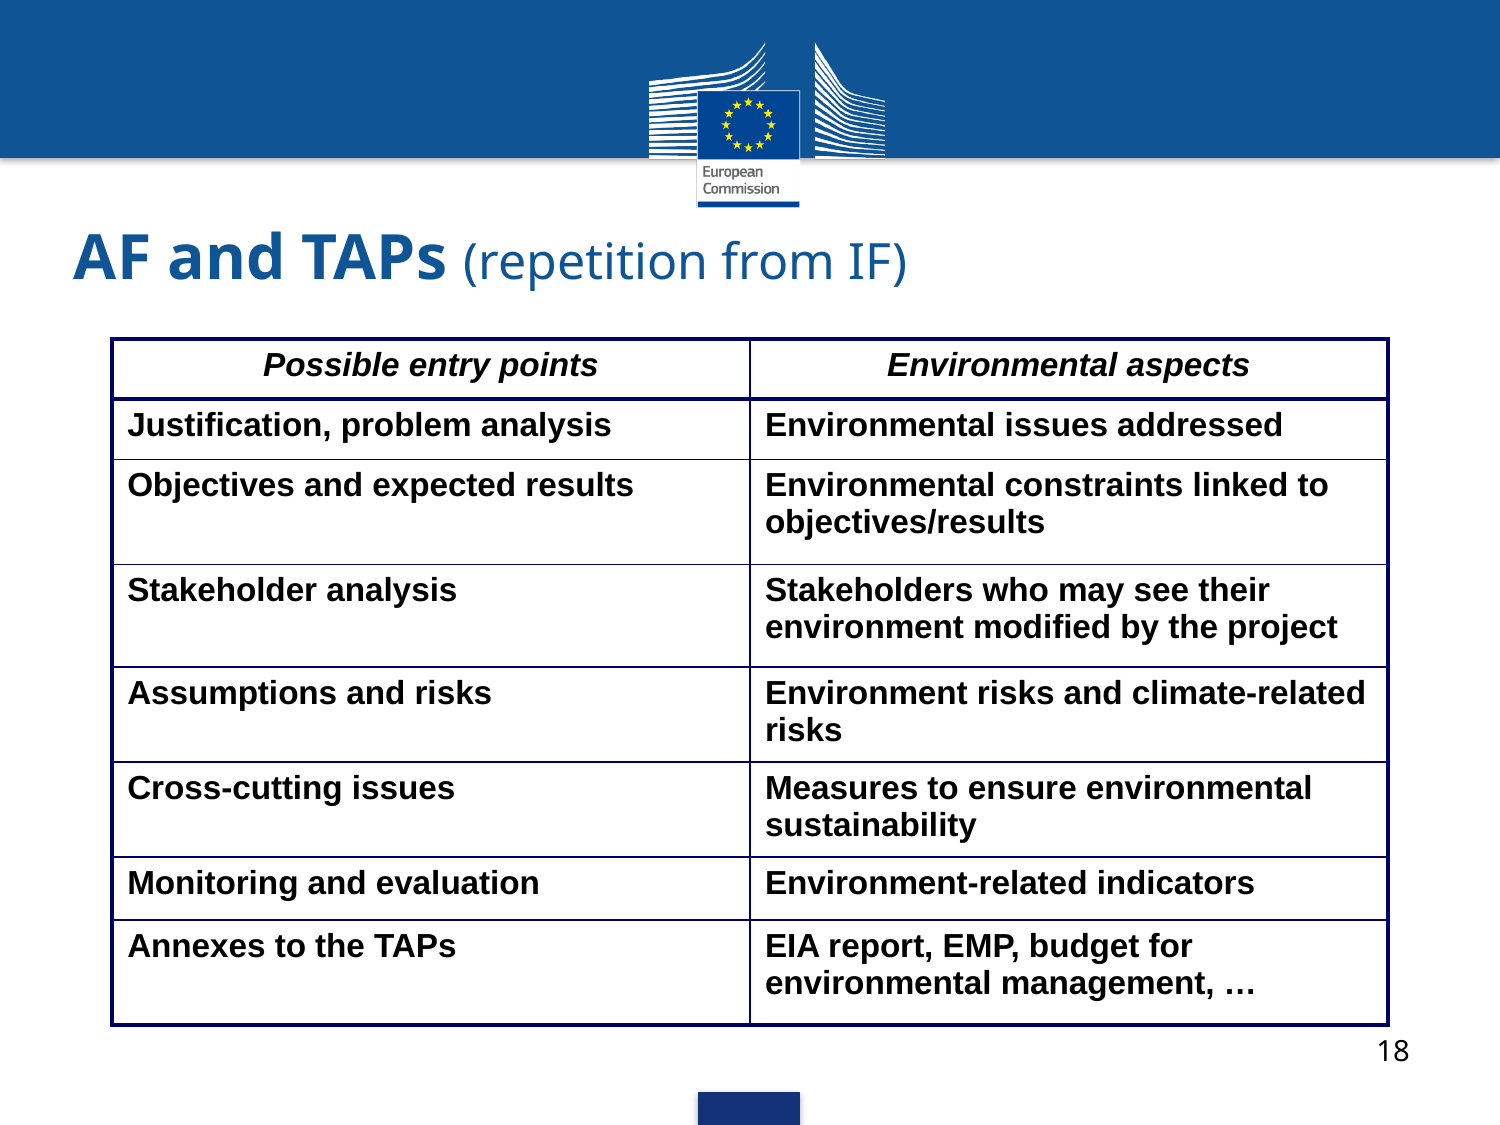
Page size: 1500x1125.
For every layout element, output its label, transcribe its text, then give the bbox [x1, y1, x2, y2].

table_header Possible entry points [114, 341, 749, 397]
table_cell Stakeholder analysis [114, 565, 749, 666]
table_cell Environment-related indicators [751, 858, 1386, 919]
title AF and TAPs (repetition from IF) [0, 152, 1335, 357]
table_cell Environmental issues addressed [751, 401, 1386, 459]
table_cell Assumptions and risks [114, 668, 749, 761]
table_cell Cross-cutting issues [114, 763, 749, 856]
table_header Environmental aspects [751, 341, 1386, 397]
table_cell Objectives and expected results [114, 460, 749, 564]
table_cell Stakeholders who may see their environment modified by the project [751, 565, 1386, 666]
picture [649, 42, 885, 152]
table_cell Justification, problem analysis [114, 401, 749, 459]
table_cell Environment risks and climate-related risks [751, 668, 1386, 761]
table_cell Annexes to the TAPs [114, 921, 749, 1023]
table_cell EIA report, EMP, budget for environmental management, … [751, 921, 1386, 1023]
table_cell Measures to ensure environmental sustainability [751, 763, 1386, 856]
text_box 18 [1349, 1024, 1425, 1103]
table_cell Monitoring and evaluation [114, 858, 749, 919]
table_cell Environmental constraints linked to objectives/results [751, 460, 1386, 564]
